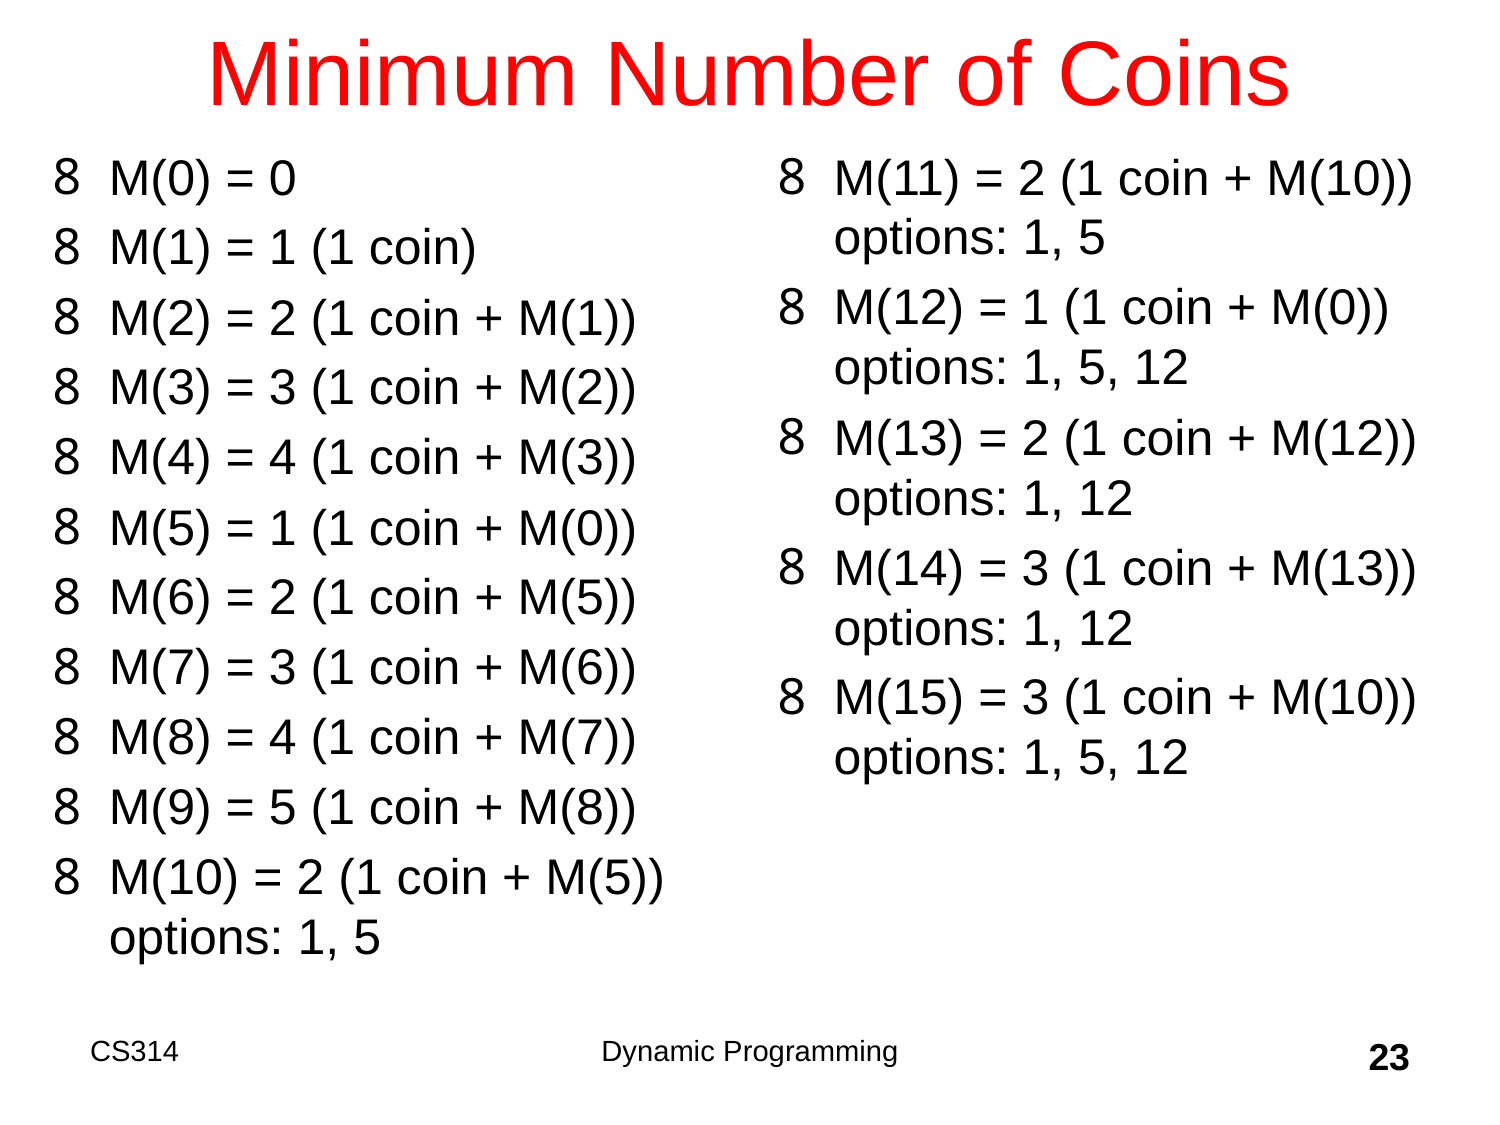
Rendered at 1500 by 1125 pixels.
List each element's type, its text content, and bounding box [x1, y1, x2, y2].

title Minimum Number of Coins [112, 0, 1388, 163]
slide_number 23 [1112, 1024, 1426, 1101]
list M(0) = 0 M(1) = 1 (1 coin) M(2) = 2 (1 coin + M(1)) M(3) = 3 (1 coin + M(2)) M(4) = 4 (1 coin + M(3)) M(5) = 1 (1 coin + M(0)) M(6) = 2 (1 coin + M(5)) M(7) = 3 (1 coin + M(6)) M(8) = 4 (1 coin + M(7)) M(9) = 5 (1 coin + M(8)) M(10) = 2 (1 coin + M(5)) options: 1, 5 [37, 137, 738, 1038]
footer Dynamic Programming [462, 1024, 1038, 1101]
slide_number CS314 [74, 1024, 451, 1101]
list M(11) = 2 (1 coin + M(10)) options: 1, 5 M(12) = 1 (1 coin + M(0)) options: 1, 5, 12 M(13) = 2 (1 coin + M(12)) options: 1, 12 M(14) = 3 (1 coin + M(13)) options: 1, 12 M(15) = 3 (1 coin + M(10)) options: 1, 5, 12 [762, 137, 1500, 1038]
